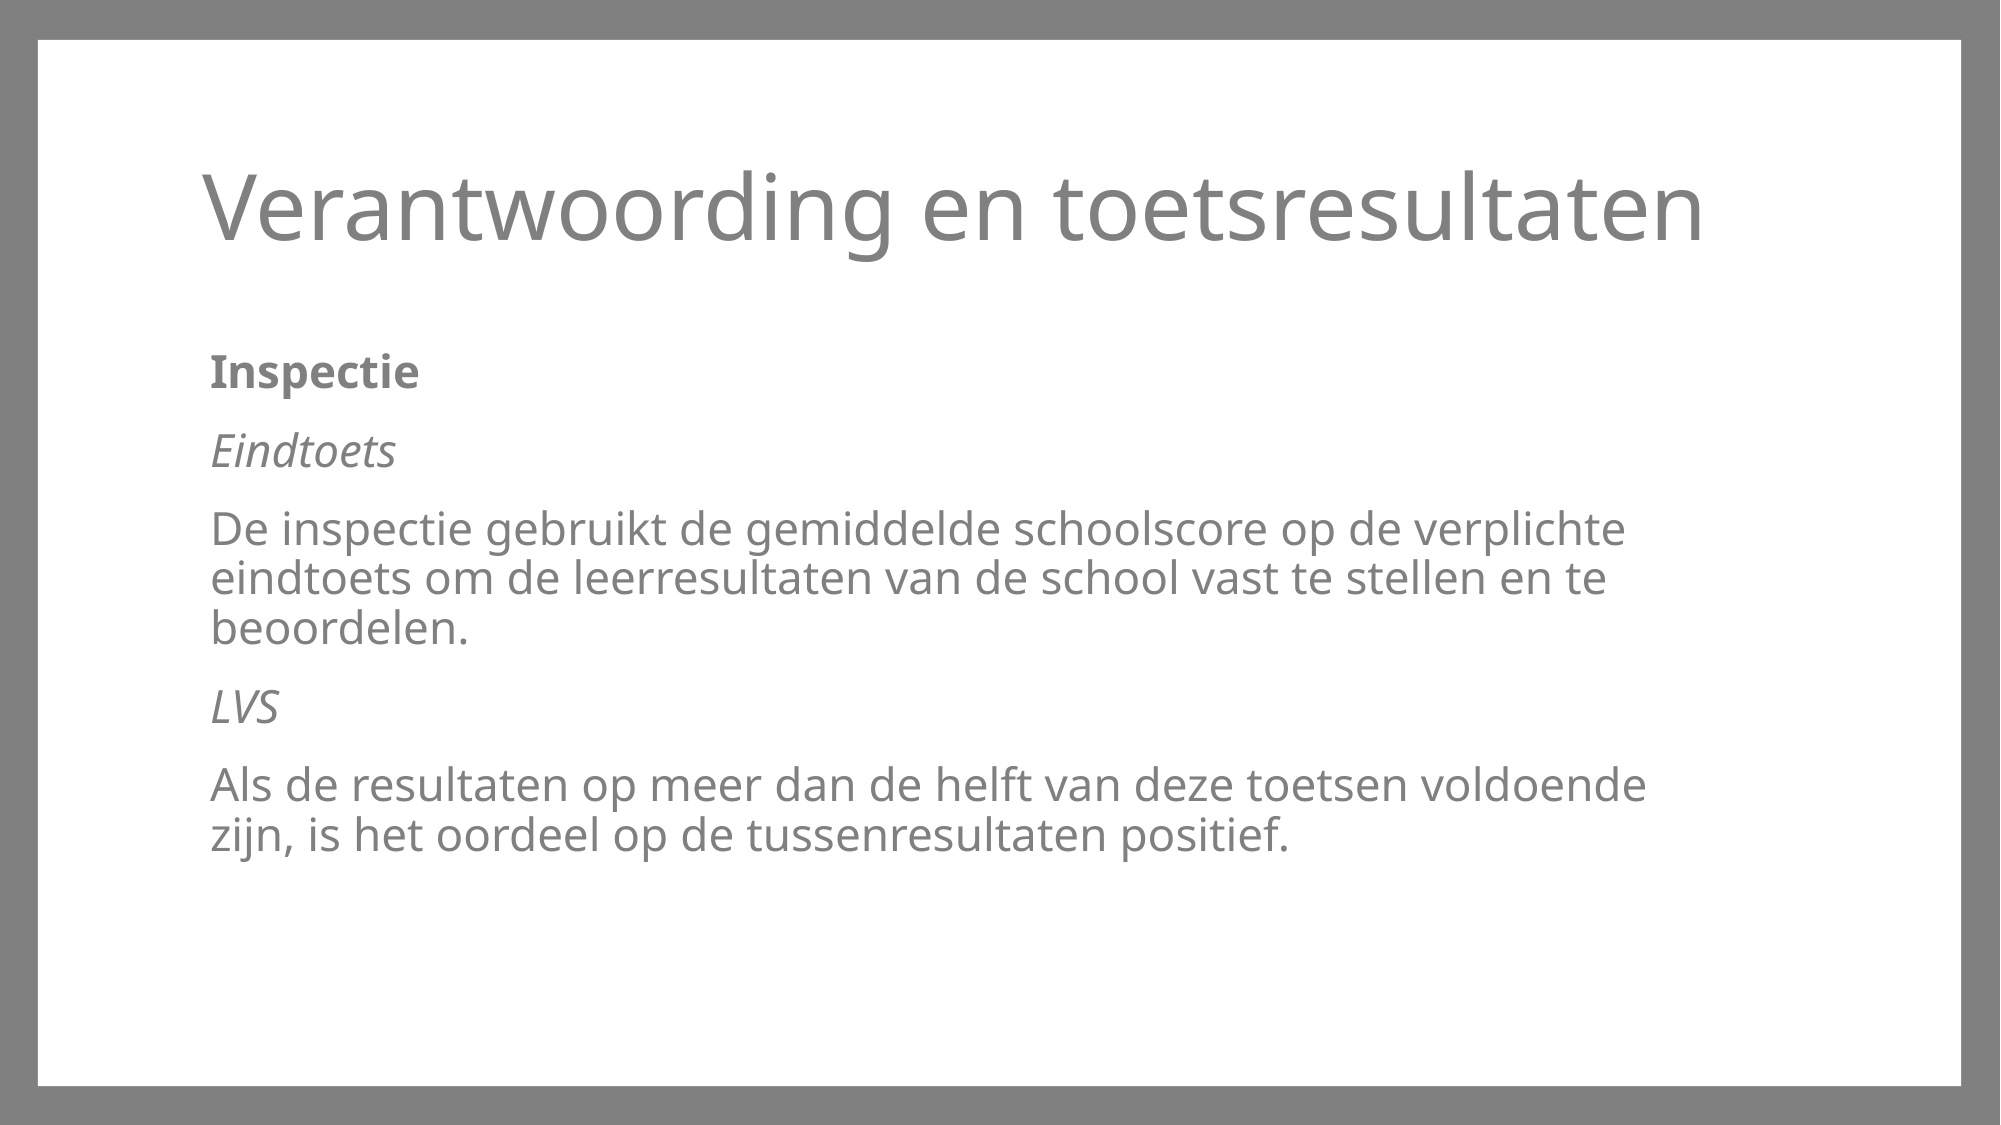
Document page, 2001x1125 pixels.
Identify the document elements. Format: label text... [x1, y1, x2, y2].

list Inspectie Eindtoets De inspectie gebruikt de gemiddelde schoolscore op de verplichte eindtoets om de leerresultaten van de school vast te stellen en te beoordelen. LVS Als de resultaten op meer dan de helft van deze toetsen voldoende zijn, is het oordeel op de tussenresultaten positief. [187, 341, 1709, 1004]
title Verantwoording en toetsresultaten [187, 99, 1808, 323]
